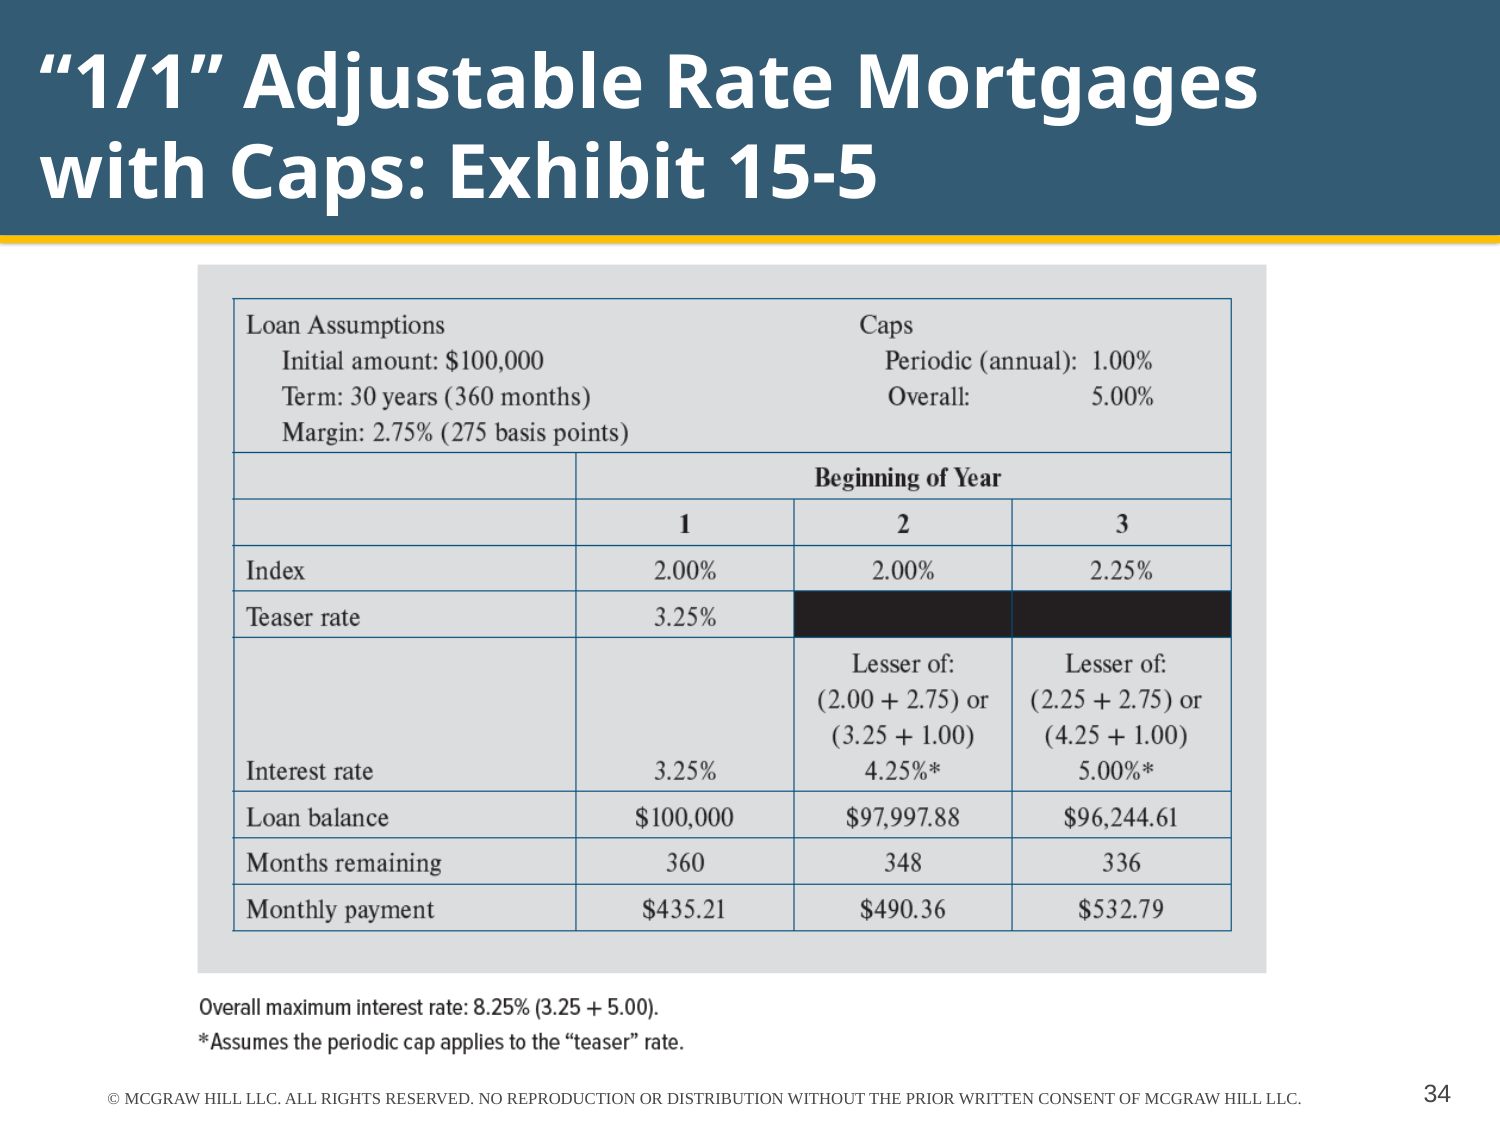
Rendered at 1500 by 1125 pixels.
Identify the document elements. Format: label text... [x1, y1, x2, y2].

title “1/1” Adjustable Rate Mortgages with Caps: Exhibit 15-5 [24, 21, 1438, 225]
slide_number 34 [1345, 1062, 1467, 1108]
picture [187, 254, 1313, 1077]
footer © MCGRAW HILL LLC. ALL RIGHTS RESERVED. NO REPRODUCTION OR DISTRIBUTION WITHOUT THE PRIOR WRITTEN CONSENT OF MCGRAW HILL LLC. [75, 1062, 1337, 1108]
